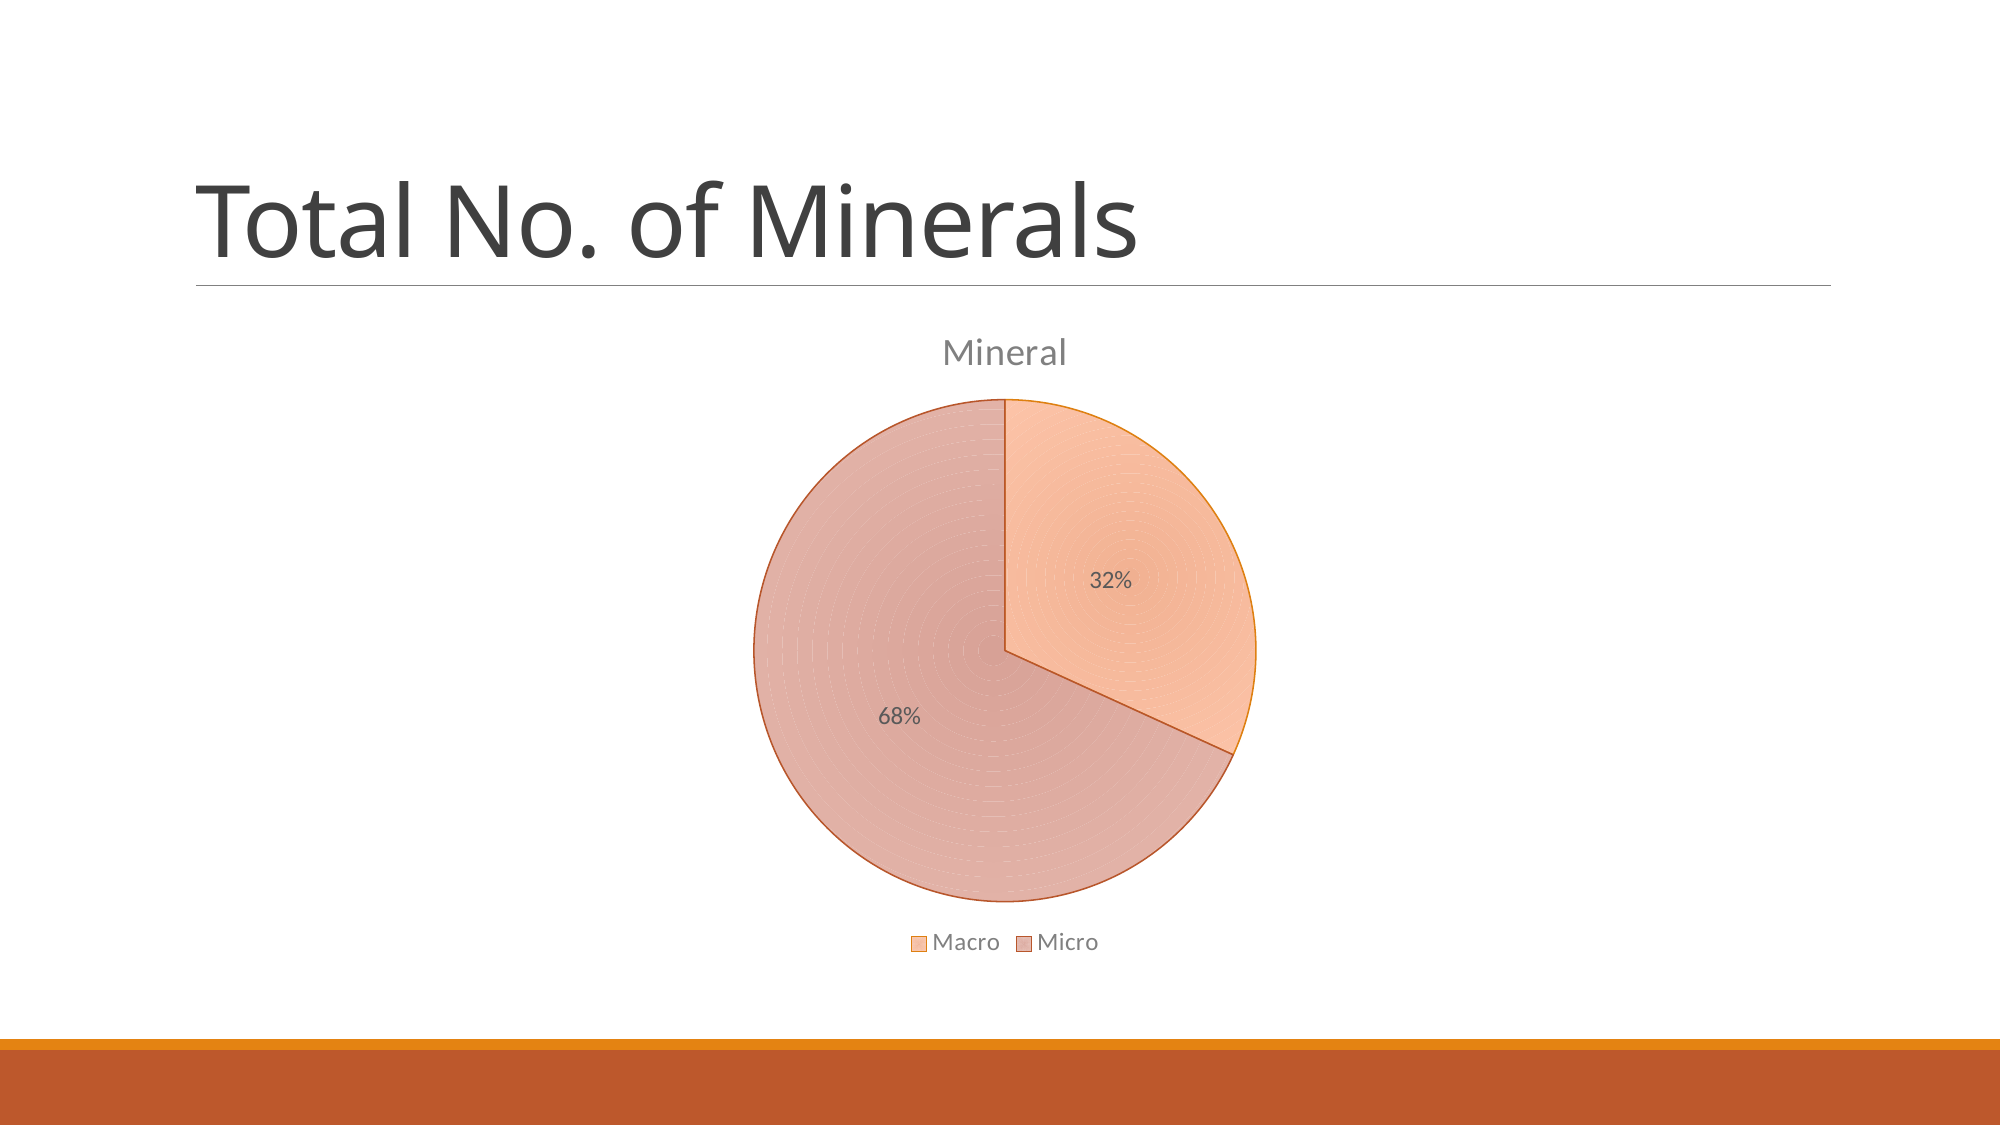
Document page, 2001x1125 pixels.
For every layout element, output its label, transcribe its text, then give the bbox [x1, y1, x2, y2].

title Total No. of Minerals [180, 47, 1830, 285]
chart [179, 302, 1831, 964]
